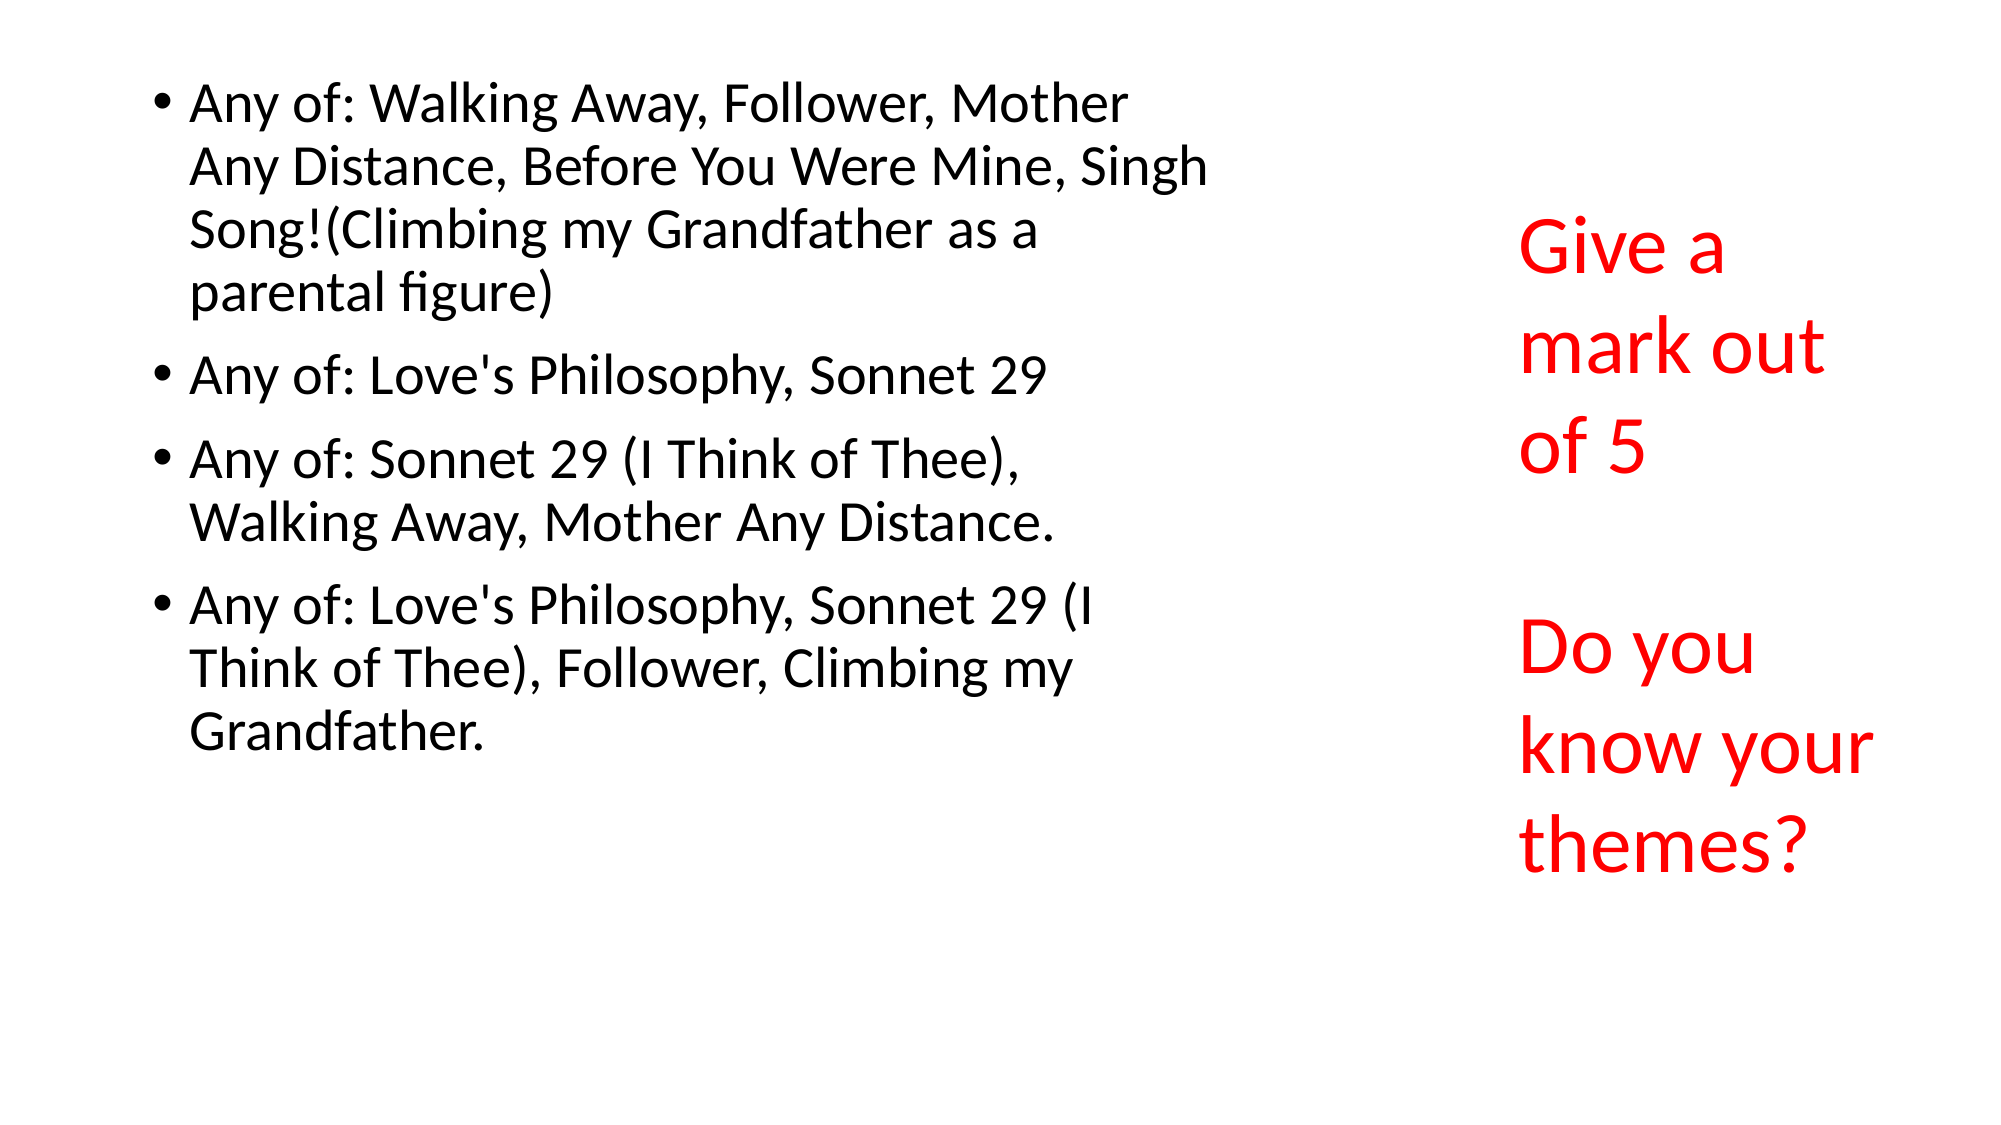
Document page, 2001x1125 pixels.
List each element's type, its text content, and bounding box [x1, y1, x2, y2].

text_box Give a mark out of 5 Do you know your themes? [1504, 182, 1894, 897]
list Any of: Walking Away, Follower, Mother Any Distance, Before You Were Mine, Singh Song!(Climbing my Grandfather as a parental figure) Any of: Love's Philosophy, Sonnet 29 Any of: Sonnet 29 (I Think of Thee), Walking Away, Mother Any Distance. Any of: Love's Philosophy, Sonnet 29 (I Think of Thee), Follower, Climbing my Grandfather. [137, 64, 1237, 1014]
